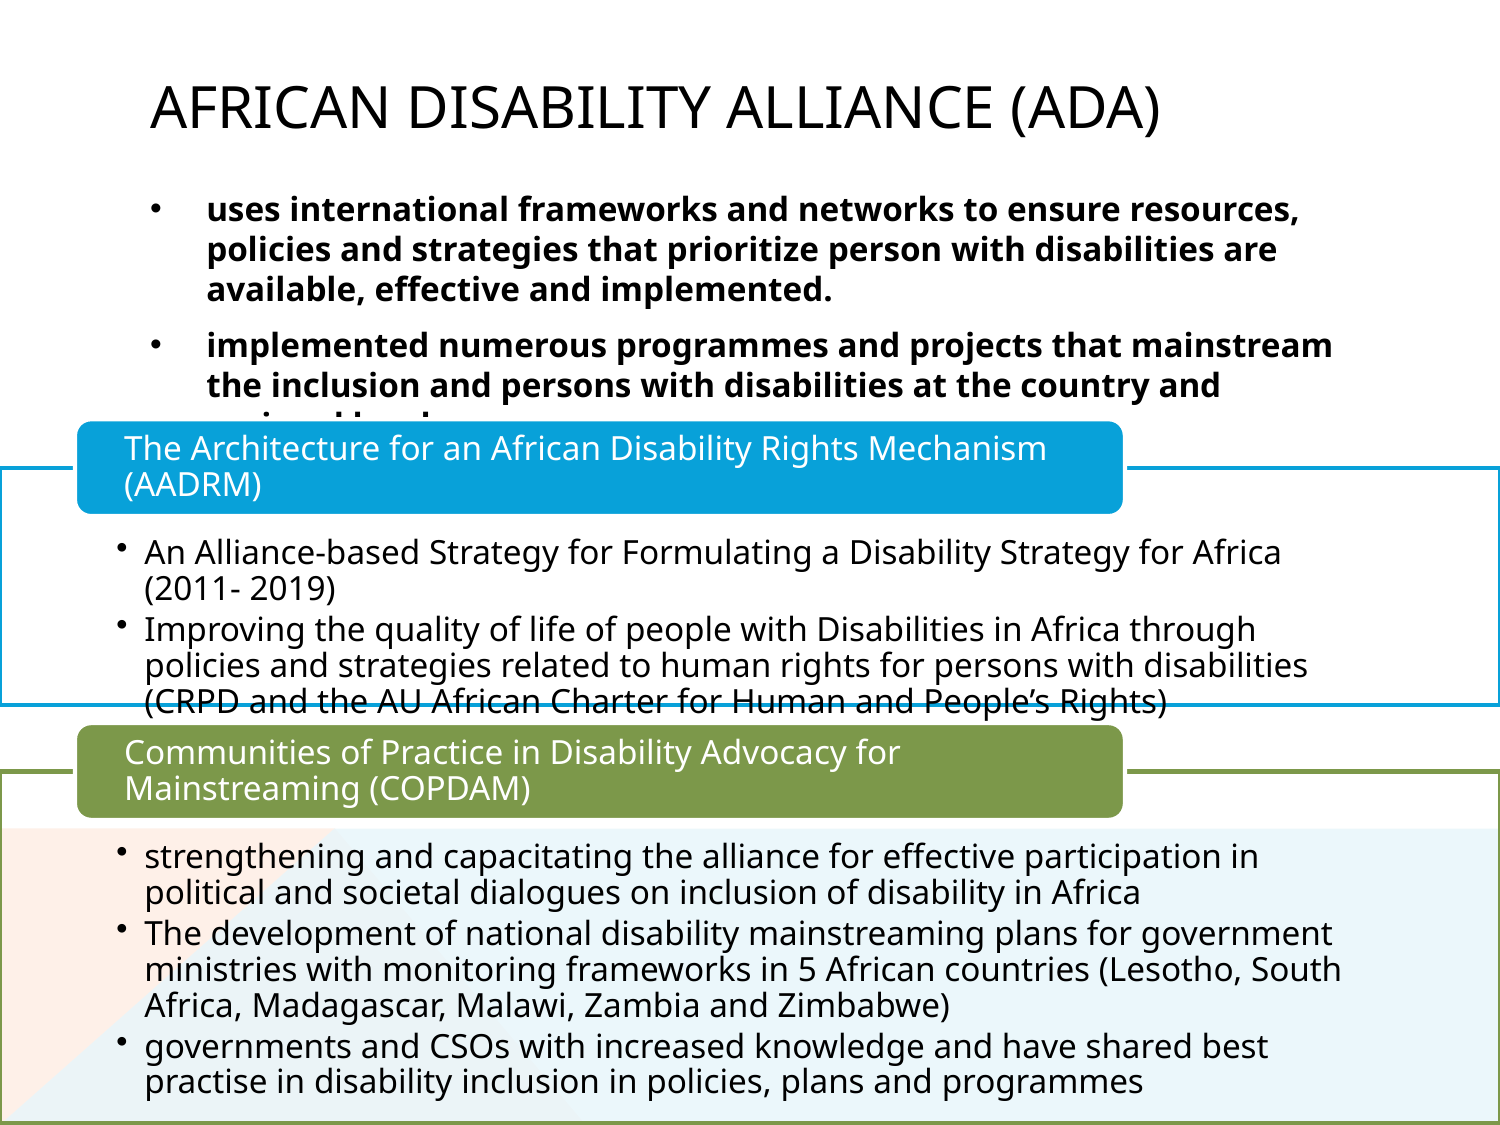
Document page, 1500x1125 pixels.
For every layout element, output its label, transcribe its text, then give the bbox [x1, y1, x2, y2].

title African Disability alliance (ADA) [135, 60, 1369, 150]
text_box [0, 416, 1500, 1125]
list uses international frameworks and networks to ensure resources, policies and strategies that prioritize person with disabilities are available, effective and implemented. implemented numerous programmes and projects that mainstream the inclusion and persons with disabilities at the country and regional level [135, 180, 1369, 415]
